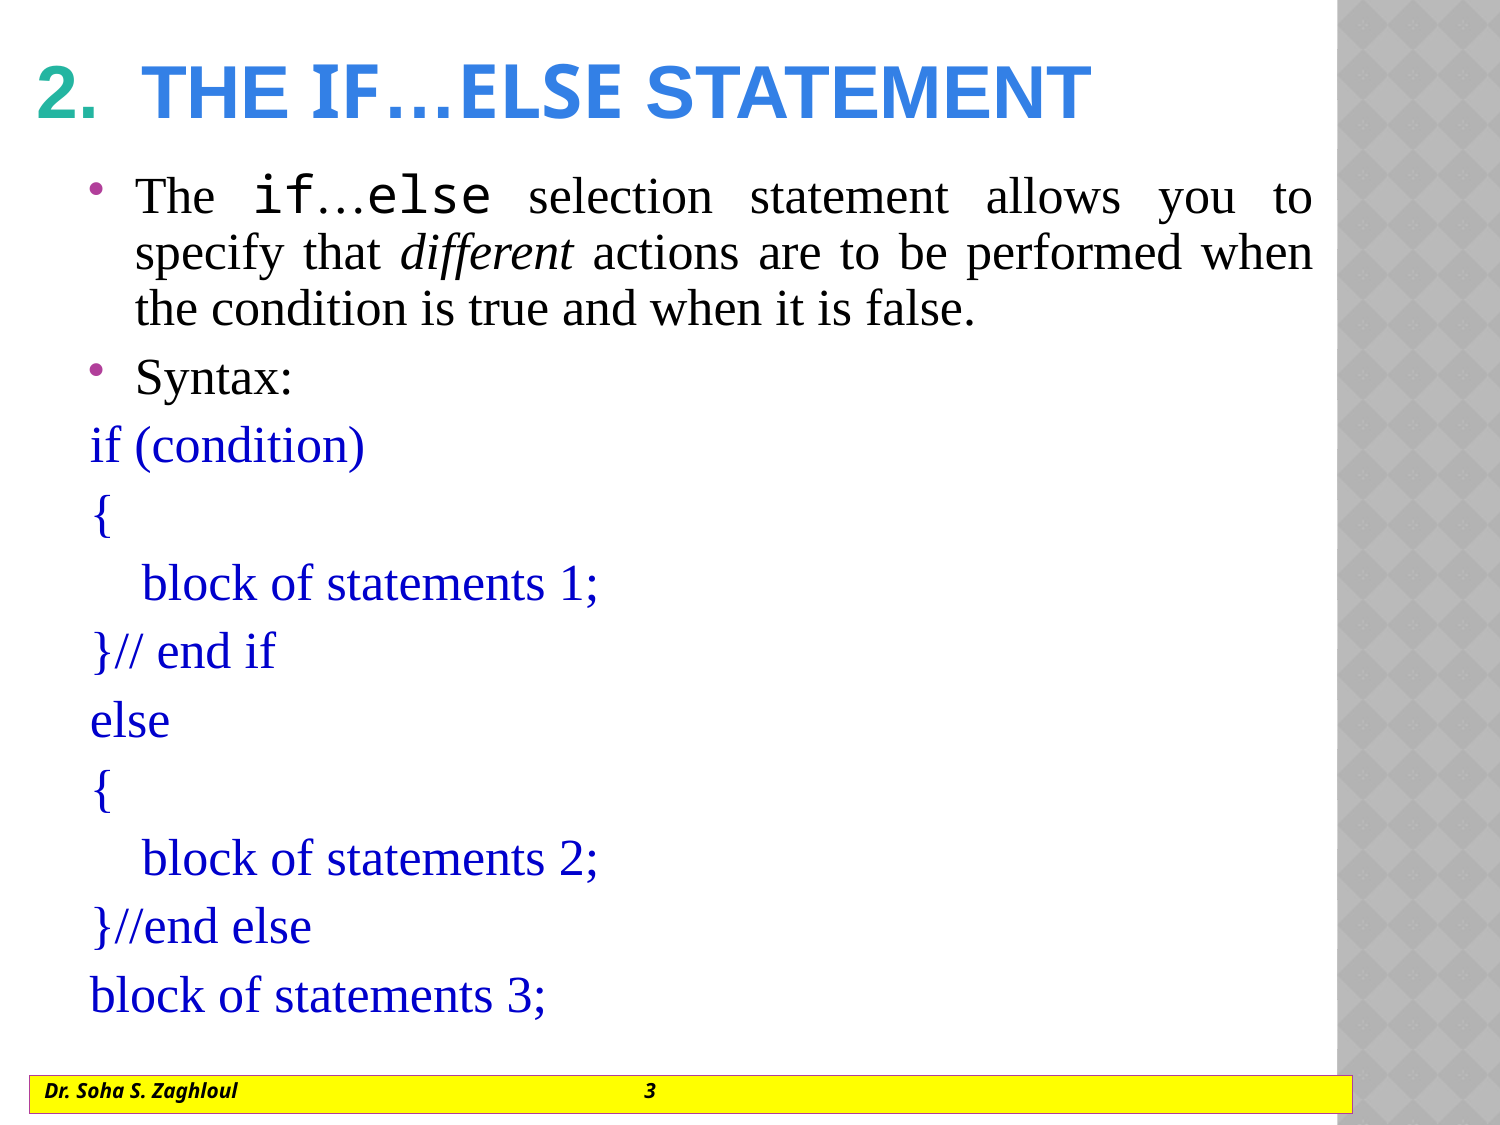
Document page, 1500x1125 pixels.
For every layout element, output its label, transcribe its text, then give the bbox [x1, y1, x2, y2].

title 2. The if…else Statement [29, 30, 1341, 134]
text_box Dr. Soha S. Zaghloul 3 [29, 1075, 1353, 1114]
list The if…else selection statement allows you to specify that different actions are to be performed when the condition is true and when it is false. Syntax: if (condition) { block of statements 1; }// end if else { block of statements 2; }//end else block of statements 3; [75, 160, 1329, 1059]
